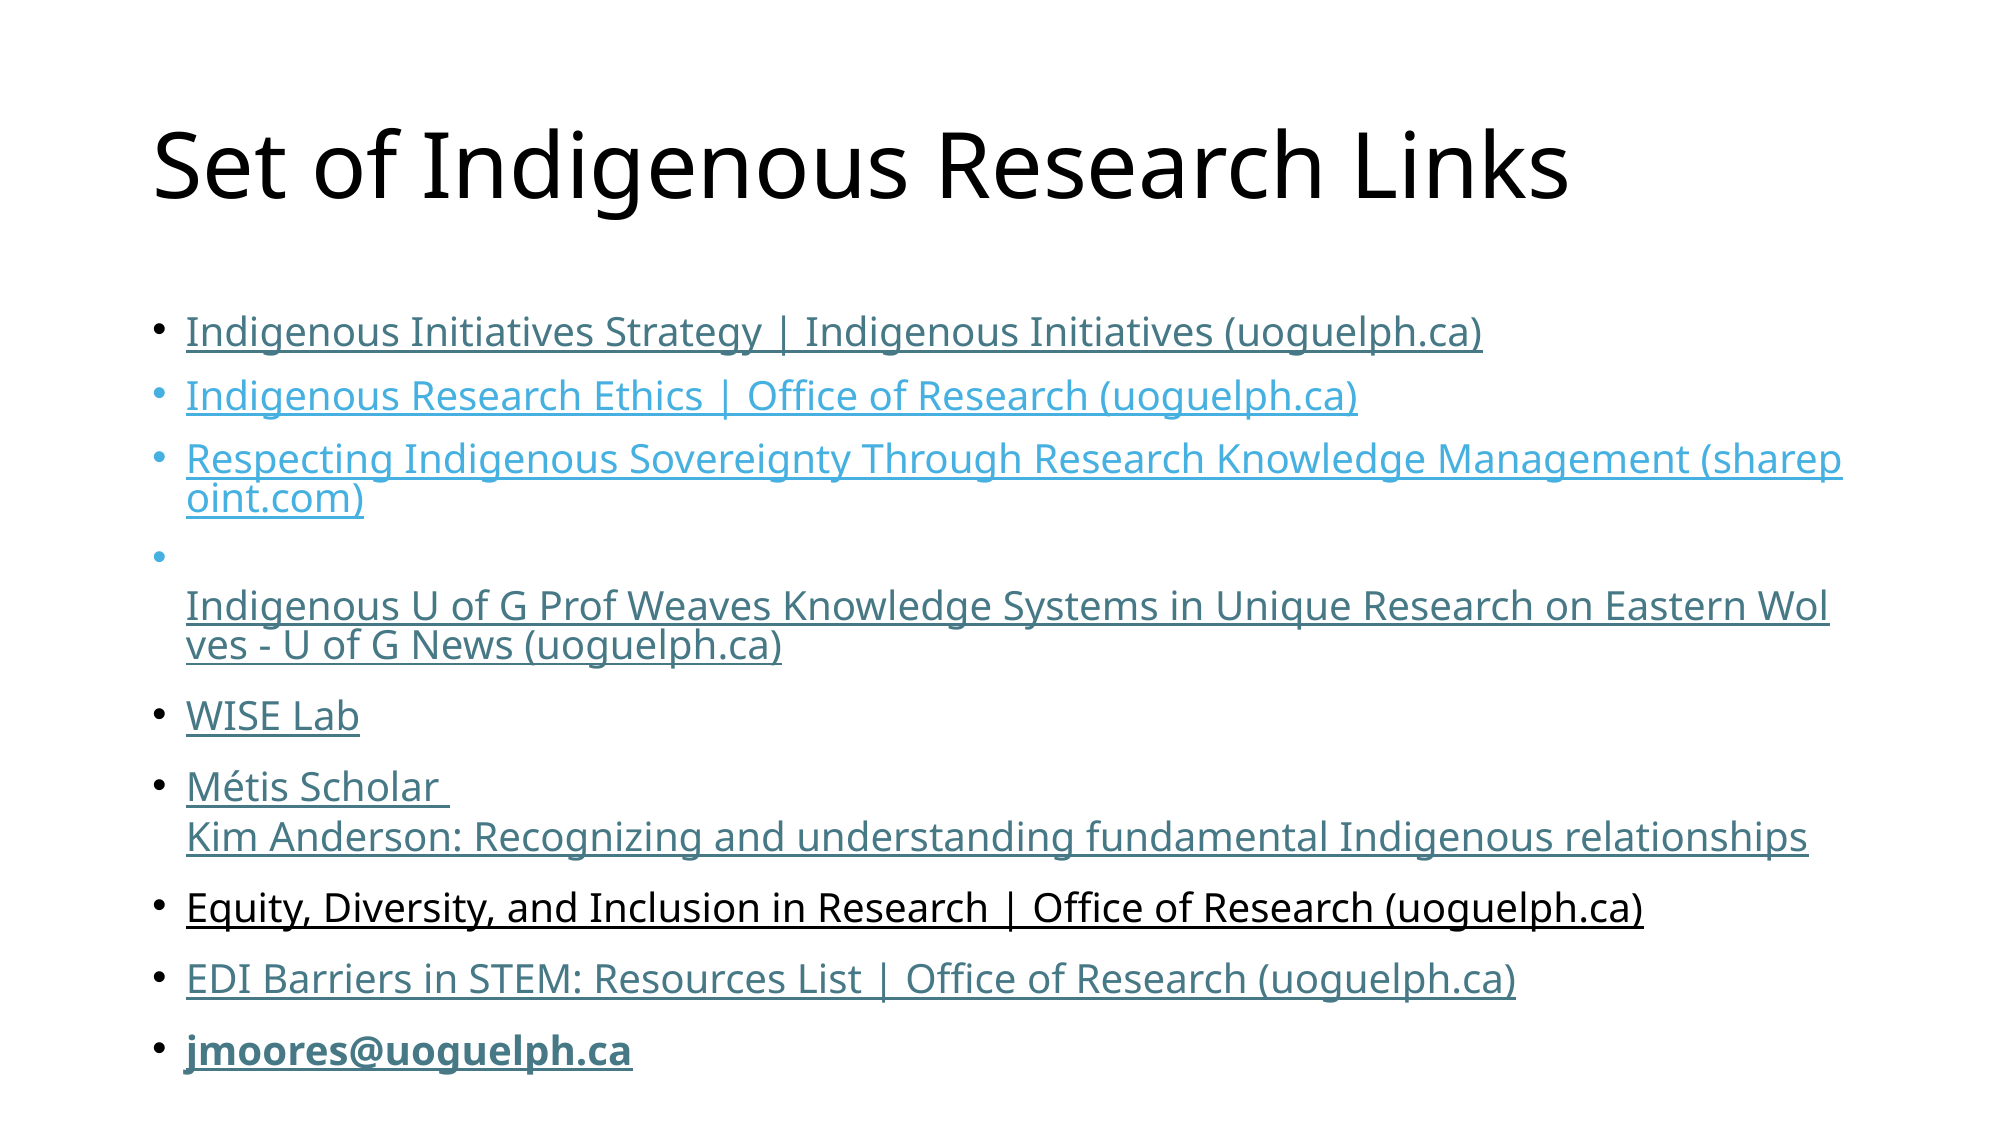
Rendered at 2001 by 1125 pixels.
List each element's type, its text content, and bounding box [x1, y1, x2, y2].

list Indigenous Initiatives Strategy | Indigenous Initiatives (uoguelph.ca) Indigenous Research Ethics | Office of Research (uoguelph.ca) Respecting Indigenous Sovereignty Through Research Knowledge Management (sharepoint.com) Indigenous U of G Prof Weaves Knowledge Systems in Unique Research on Eastern Wolves - U of G News (uoguelph.ca) WISE Lab Métis Scholar Kim Anderson: Recognizing and understanding fundamental Indigenous relationships Equity, Diversity, and Inclusion in Research | Office of Research (uoguelph.ca) EDI Barriers in STEM: Resources List | Office of Research (uoguelph.ca) jmoores@uoguelph.ca [137, 299, 1863, 1014]
title Set of Indigenous Research Links [137, 59, 1863, 278]
